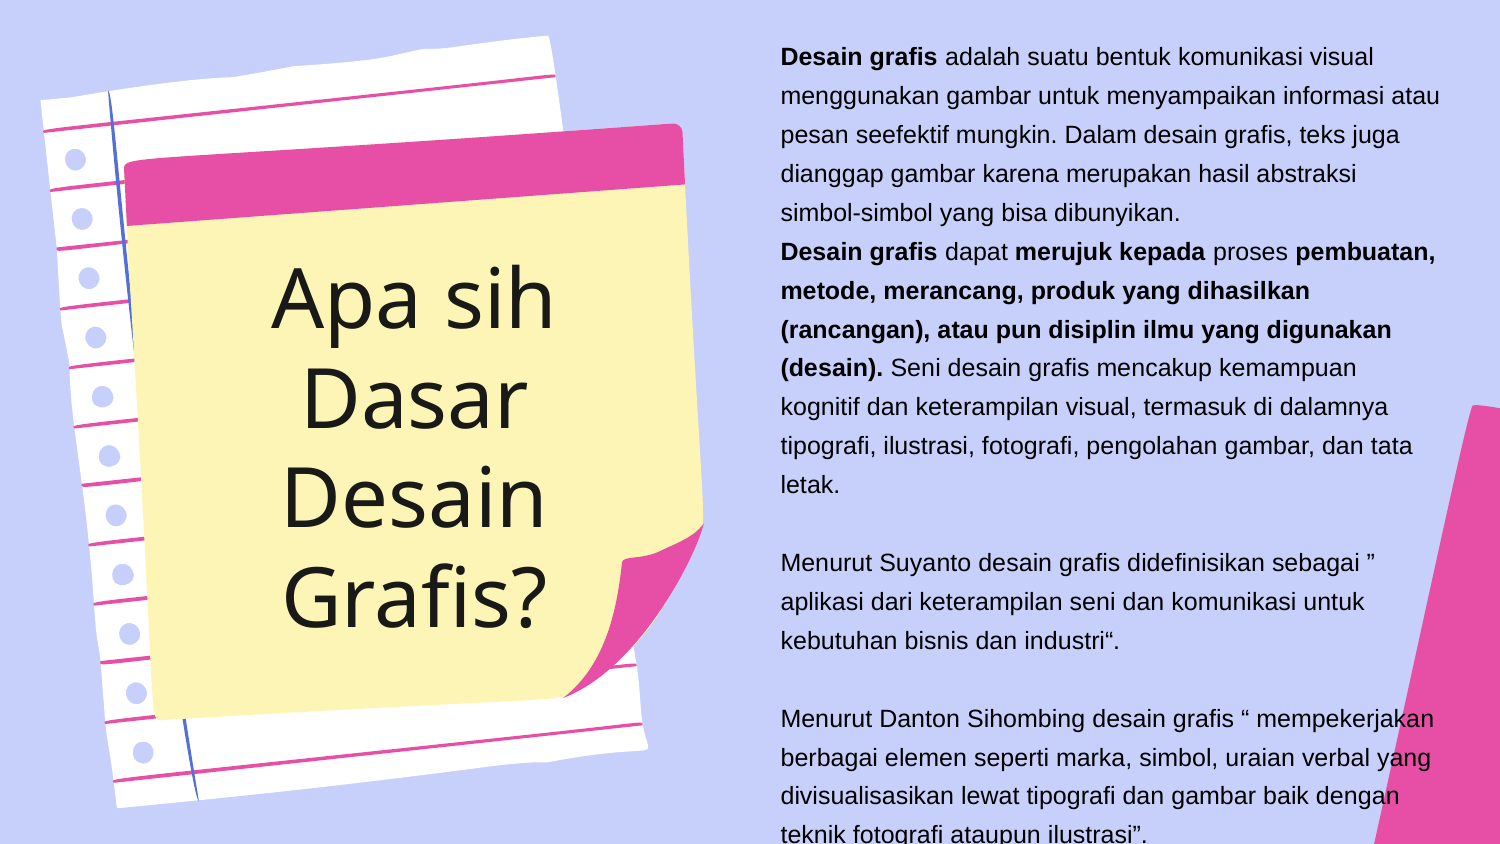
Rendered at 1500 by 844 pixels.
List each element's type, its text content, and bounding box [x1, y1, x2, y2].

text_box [72, 60, 611, 784]
text_box Desain grafis adalah suatu bentuk komunikasi visual menggunakan gambar untuk menyampaikan informasi atau pesan seefektif mungkin. Dalam desain grafis, teks juga dianggap gambar karena merupakan hasil abstraksi simbol-simbol yang bisa dibunyikan. Desain grafis dapat merujuk kepada proses pembuatan, metode, merancang, produk yang dihasilkan (rancangan), atau pun disiplin ilmu yang digunakan (desain). Seni desain grafis mencakup kemampuan kognitif dan keterampilan visual, termasuk di dalamnya tipografi, ilustrasi, fotografi, pengolahan gambar, dan tata letak. Menurut Suyanto desain grafis didefinisikan sebagai ” aplikasi dari keterampilan seni dan komunikasi untuk kebutuhan bisnis dan industri“. Menurut Danton Sihombing desain grafis “ mempekerjakan berbagai elemen seperti marka, simbol, uraian verbal yang divisualisasikan lewat tipografi dan gambar baik dengan teknik fotografi ataupun ilustrasi”. [757, 31, 1444, 844]
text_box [1398, 433, 1500, 844]
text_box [137, 137, 699, 707]
